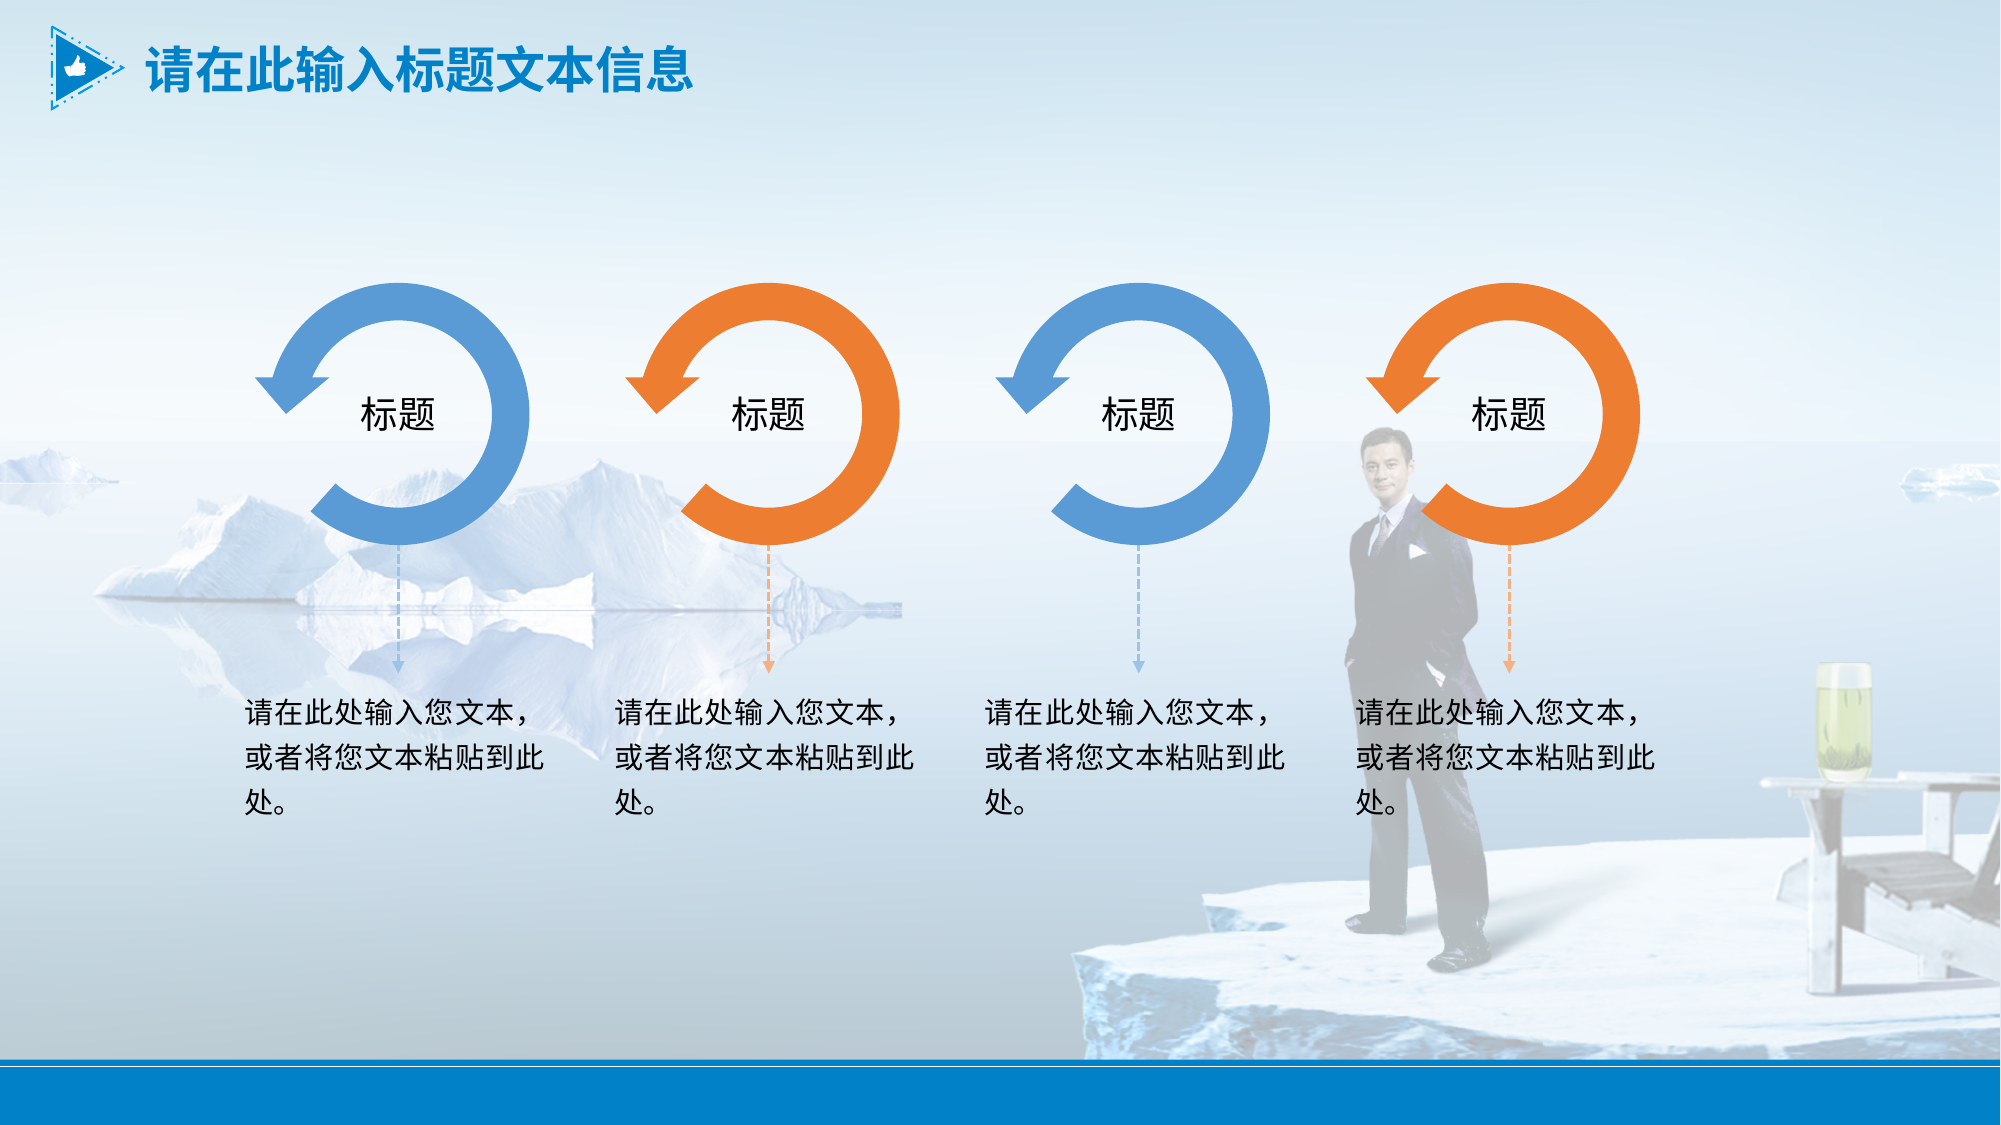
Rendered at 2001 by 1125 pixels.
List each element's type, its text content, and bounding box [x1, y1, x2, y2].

text_box 请在此处输入您文本，或者将您文本粘贴到此处。 [229, 676, 560, 828]
text_box 请在此处输入您文本，或者将您文本粘贴到此处。 [599, 676, 930, 828]
text_box 标题 [625, 282, 900, 546]
text_box 请在此处输入您文本，或者将您文本粘贴到此处。 [970, 676, 1301, 828]
text_box 标题 [1365, 282, 1641, 546]
text_box 标题 [995, 282, 1271, 546]
text_box 标题 [254, 282, 530, 546]
text_box 请在此处输入您文本，或者将您文本粘贴到此处。 [1340, 676, 1671, 828]
